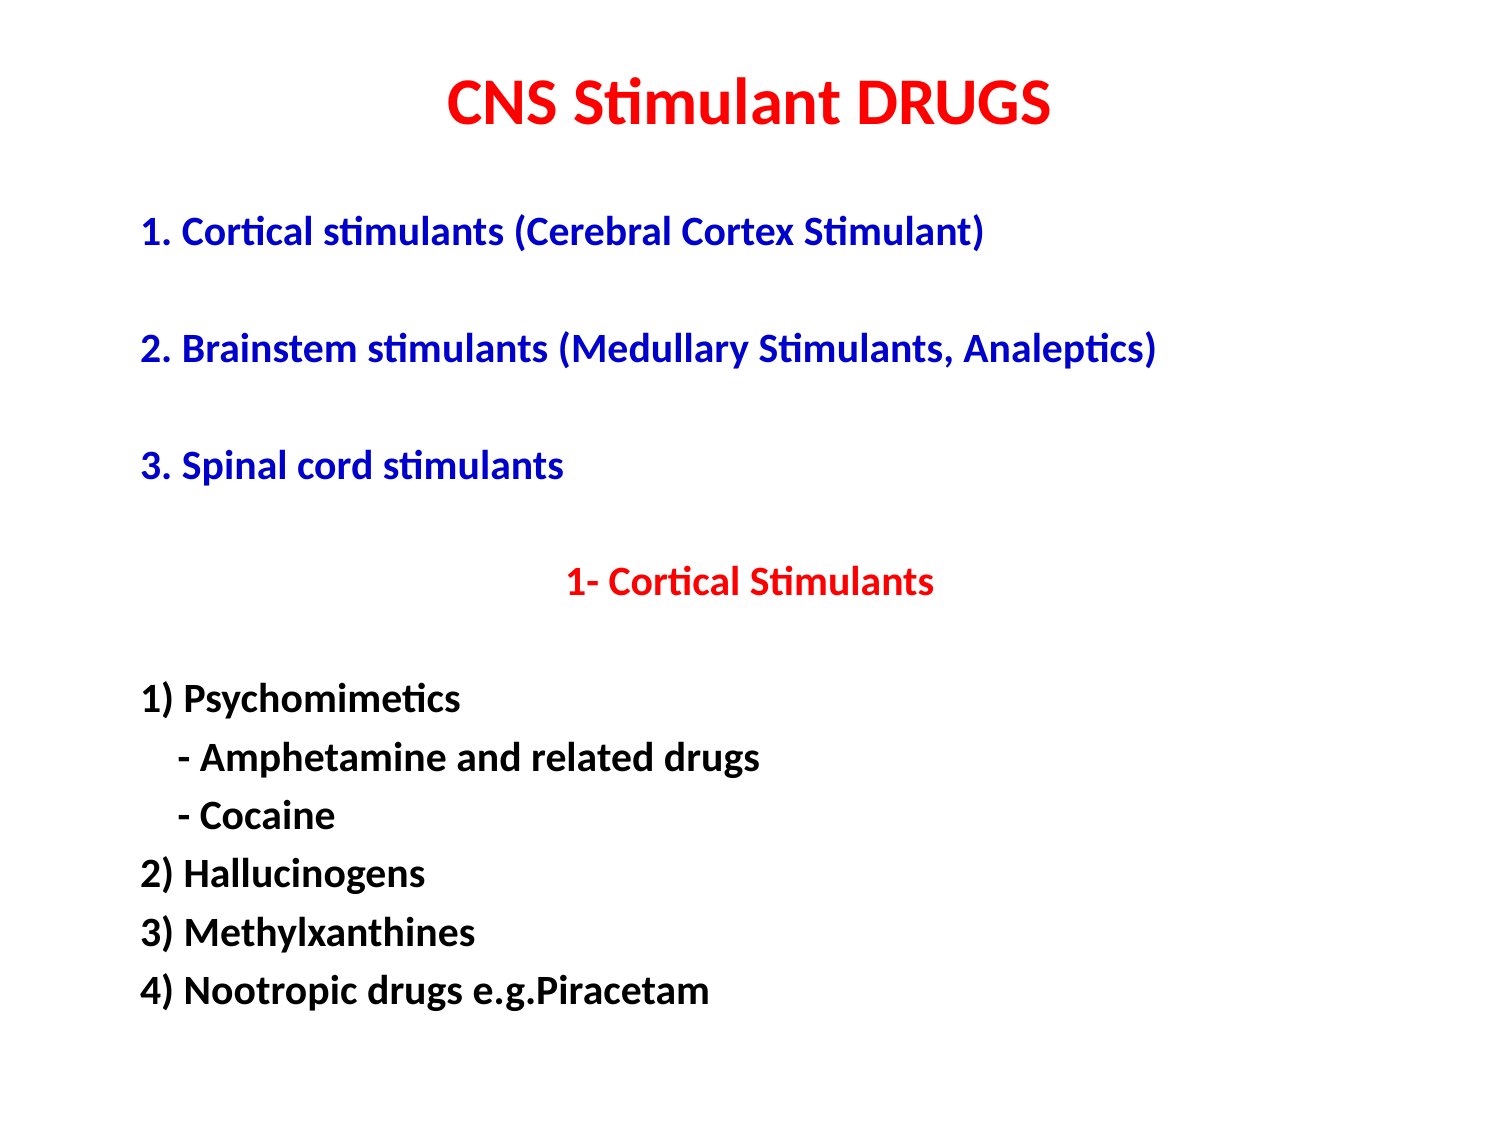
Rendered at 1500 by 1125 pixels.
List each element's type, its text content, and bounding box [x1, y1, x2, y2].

subtitle CNS Stimulant DRUGS 1. Cortical stimulants (Cerebral Cortex Stimulant) 2. Brainstem stimulants (Medullary Stimulants, Analeptics) 3. Spinal cord stimulants 1- Cortical Stimulants 1) Psychomimetics - Amphetamine and related drugs - Cocaine 2) Hallucinogens 3) Methylxanthines 4) Nootropic drugs e.g.Piracetam [125, 50, 1375, 1038]
